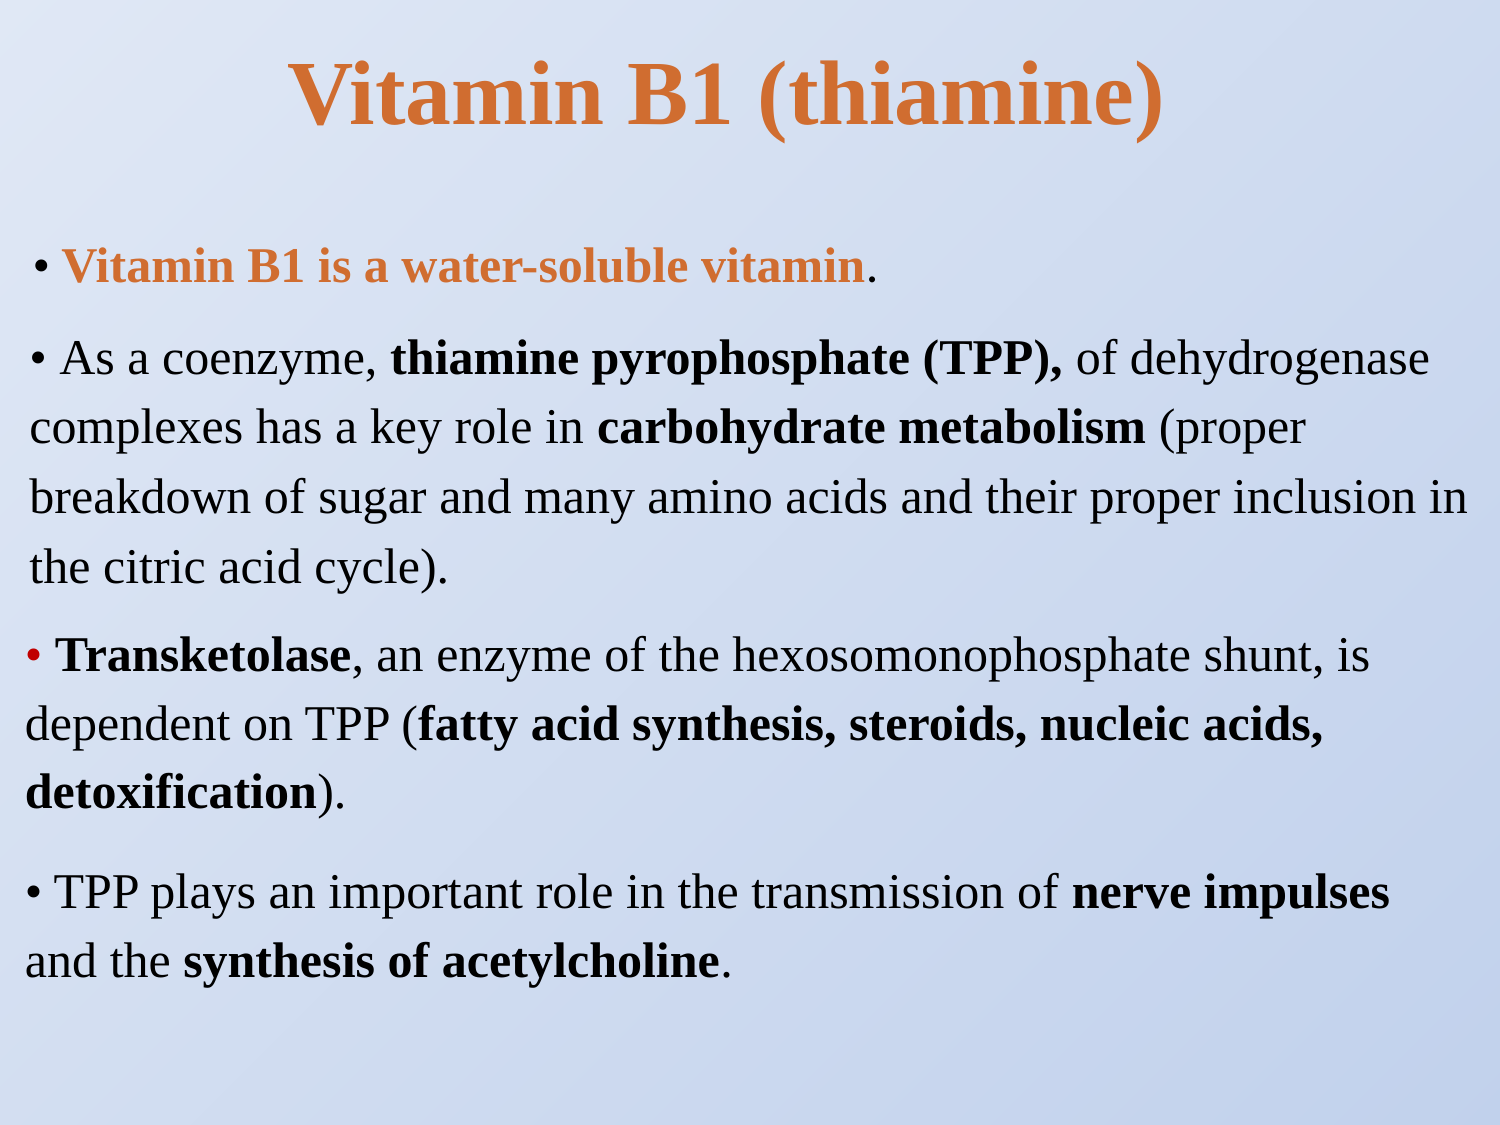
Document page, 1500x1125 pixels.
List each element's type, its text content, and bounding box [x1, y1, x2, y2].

text_box • Transketolase, an enzyme of the hexosomonophosphate shunt, is dependent on TPP (fatty acid synthesis, steroids, nucleic acids, detoxification). [24, 612, 1400, 849]
text_box • TPP plays an important role in the transmission of nerve impulses and the synthesis of acetylcholine. [24, 849, 1438, 1057]
text_box Vitamin B1 (thiamine) [264, 37, 1167, 143]
text_box • Vitamin B1 is a water-soluble vitamin. [32, 224, 879, 314]
text_box • As a coenzyme, thiamine pyrophosphate (TPP), of dehydrogenase complexes has a key role in carbohydrate metabolism (proper breakdown of sugar and many amino acids and their proper inclusion in the citric acid cycle). [29, 314, 1471, 594]
